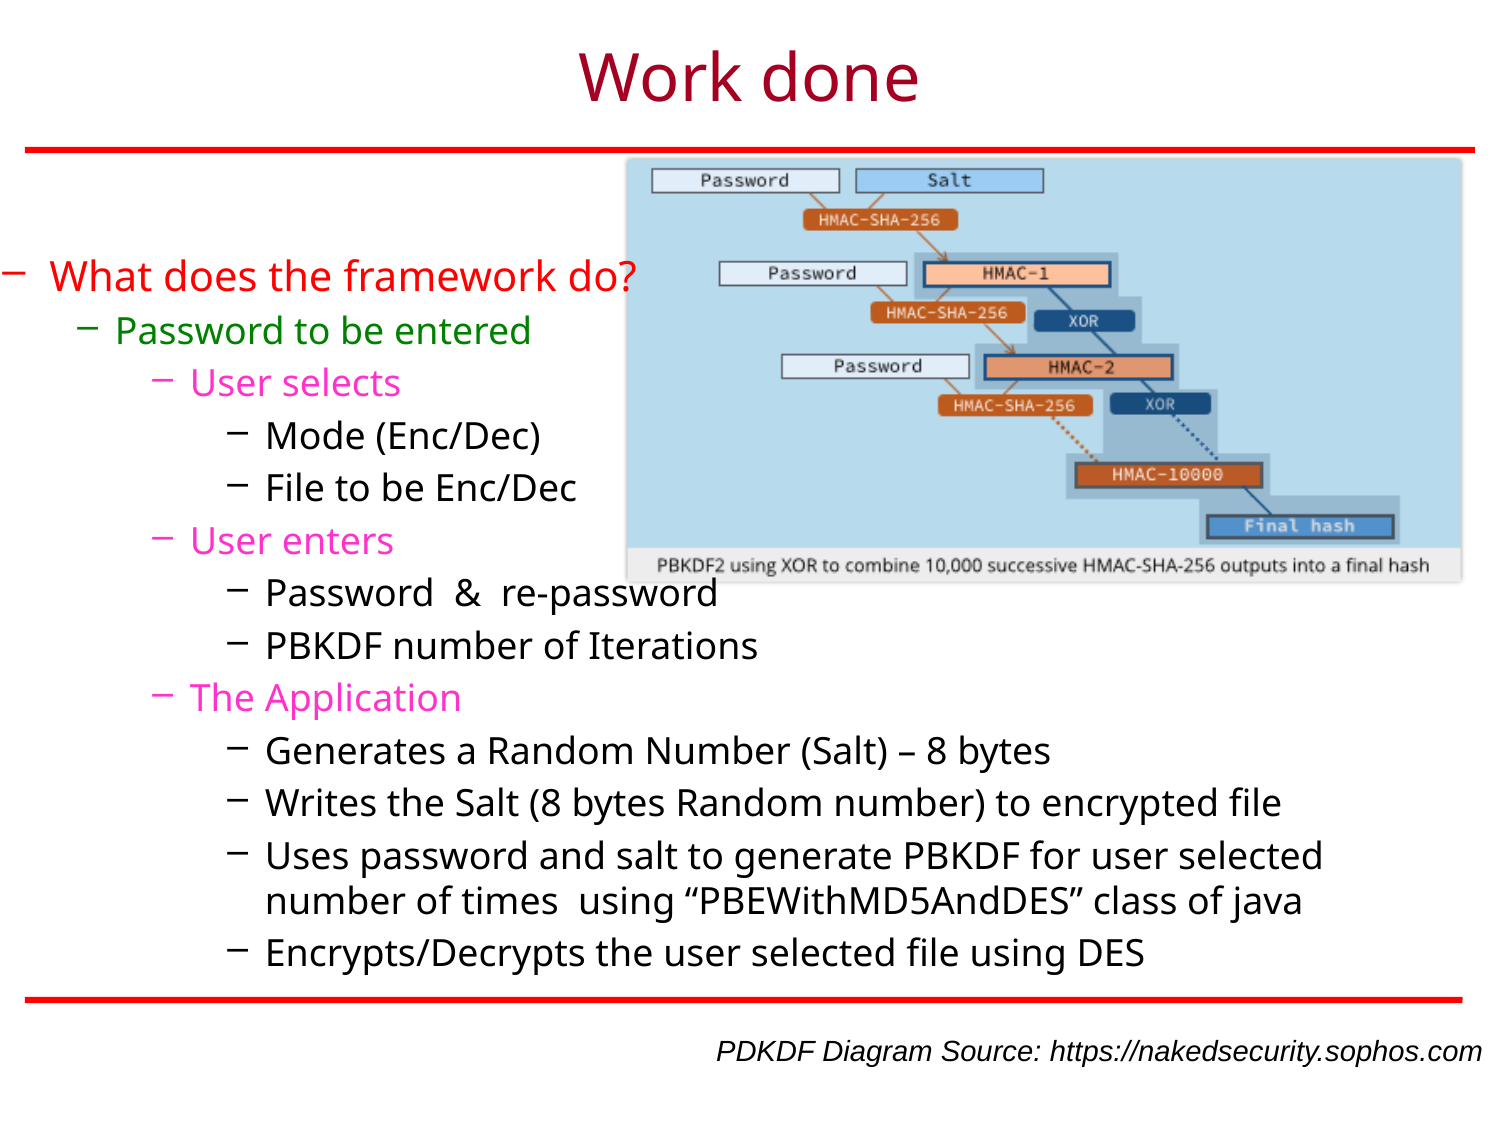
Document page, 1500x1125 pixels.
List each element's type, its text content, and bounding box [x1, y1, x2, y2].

text_box PDKDF Diagram Source: https://nakedsecurity.sophos.com [701, 1024, 1499, 1075]
title Work done [112, 24, 1388, 126]
list What does the framework do? Password to be entered User selects Mode (Enc/Dec) File to be Enc/Dec User enters Password & re-password PBKDF number of Iterations The Application Generates a Random Number (Salt) – 8 bytes Writes the Salt (8 bytes Random number) to encrypted file Uses password and salt to generate PBKDF for user selected number of times using “PBEWithMD5AndDES” class of java Encrypts/Decrypts the user selected file using DES [0, 241, 1376, 1118]
picture [623, 155, 1466, 587]
